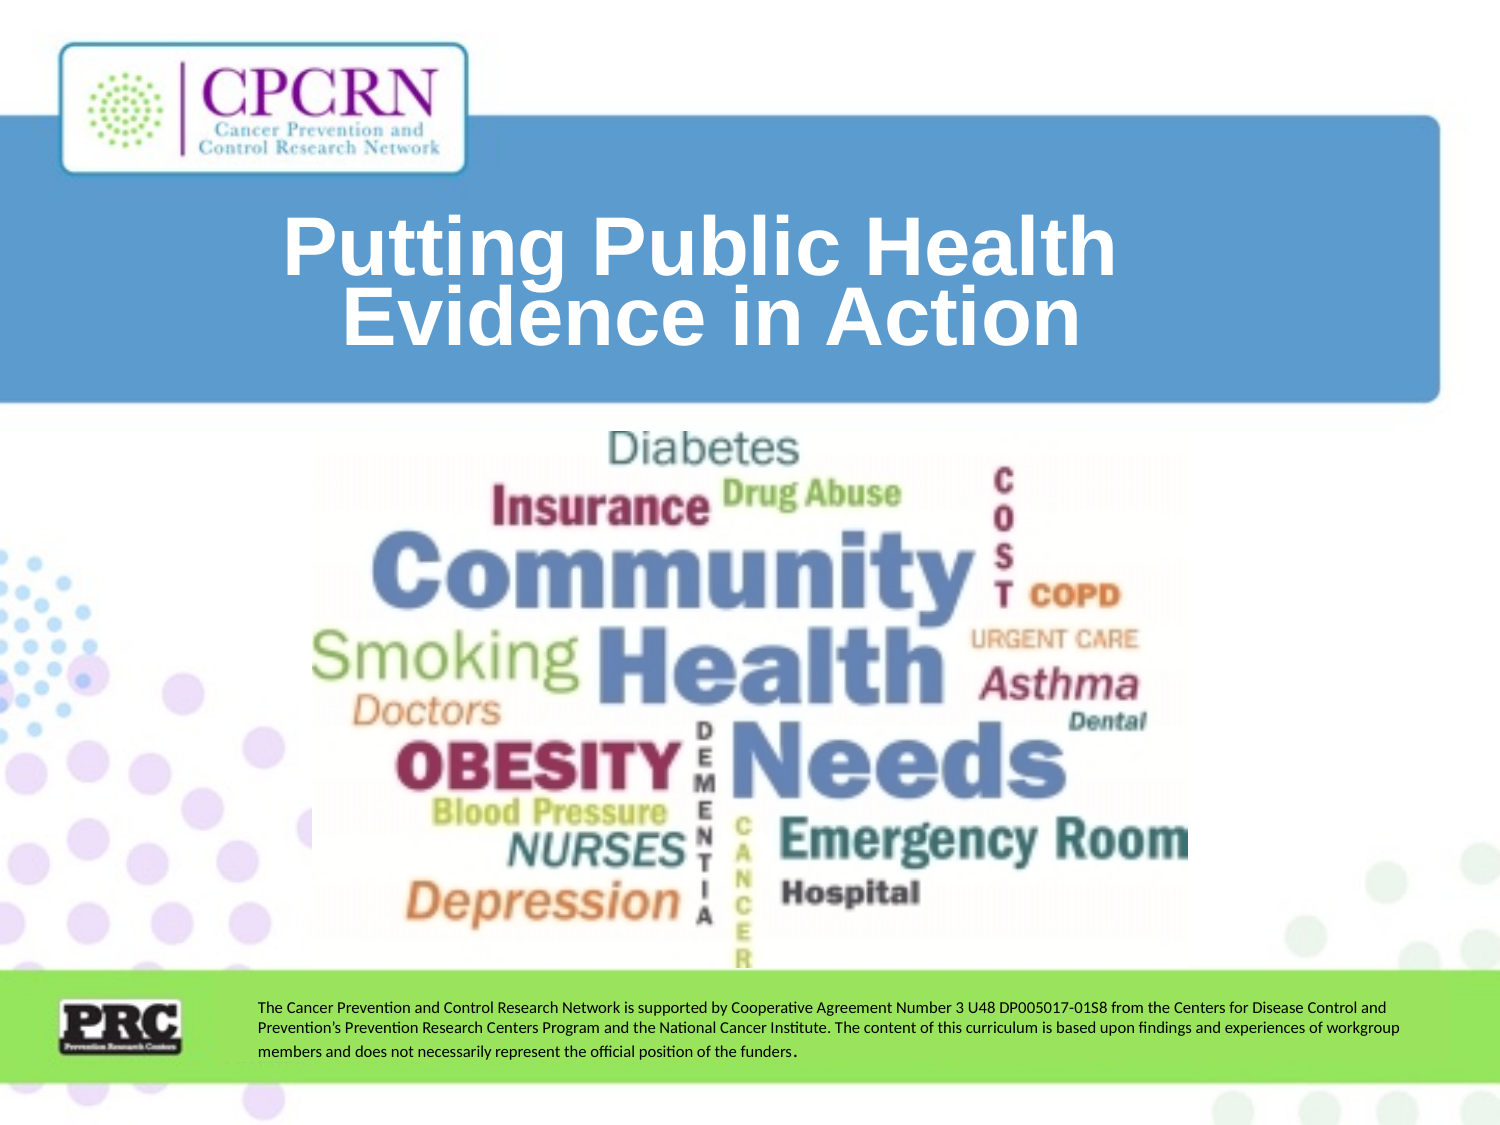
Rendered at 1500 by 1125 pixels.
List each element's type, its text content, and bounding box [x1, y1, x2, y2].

text_box The Cancer Prevention and Control Research Network is supported by Cooperative Agreement Number 3 U48 DP005017-01S8 from the Centers for Disease Control and Prevention’s Prevention Research Centers Program and the National Cancer Institute. The content of this curriculum is based upon findings and experiences of workgroup members and does not necessarily represent the official position of the funders. [242, 989, 1476, 1069]
picture [0, 0, 1500, 1125]
list Putting Public Health Evidence in Action [0, 191, 1425, 388]
text_box [214, 972, 1450, 1063]
